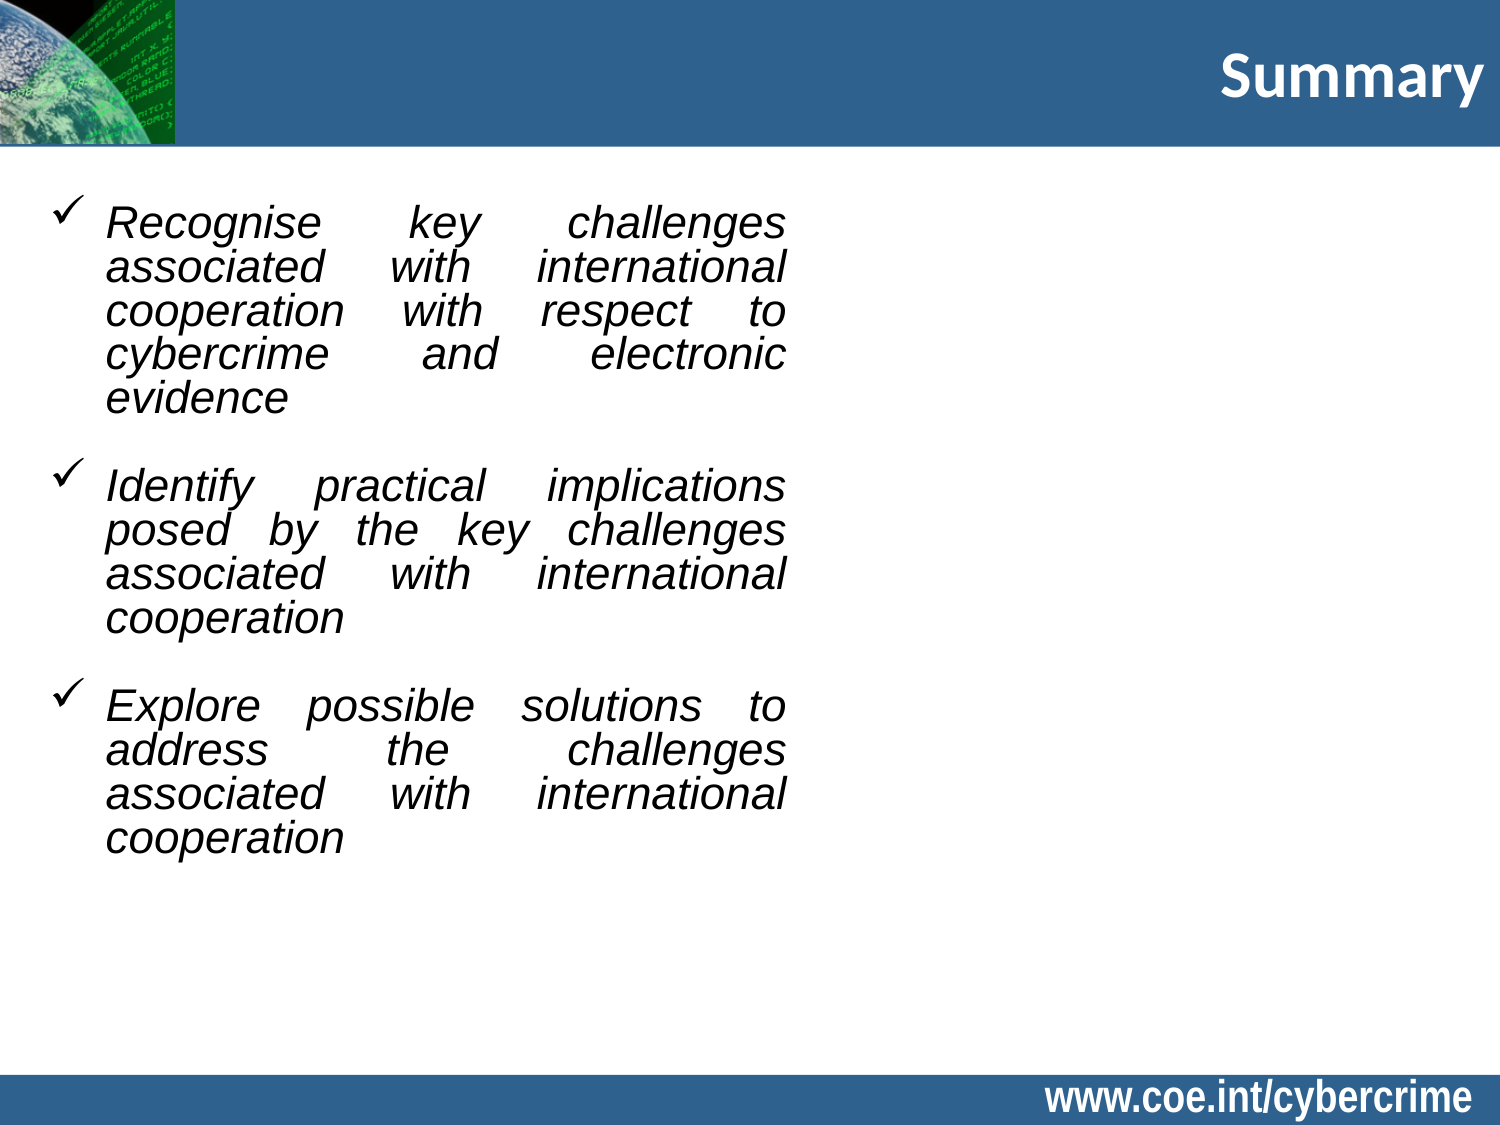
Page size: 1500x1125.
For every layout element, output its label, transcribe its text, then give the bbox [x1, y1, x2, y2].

text_box Summary [177, 0, 1500, 149]
text_box [0, 1073, 1030, 1125]
text_box Recognise key challenges associated with international cooperation with respect to cybercrime and electronic evidence Identify practical implications posed by the key challenges associated with international cooperation Explore possible solutions to address the challenges associated with international cooperation [34, 195, 802, 1002]
text_box www.coe.int/cybercrime [1030, 1059, 1500, 1125]
picture [0, 0, 175, 144]
